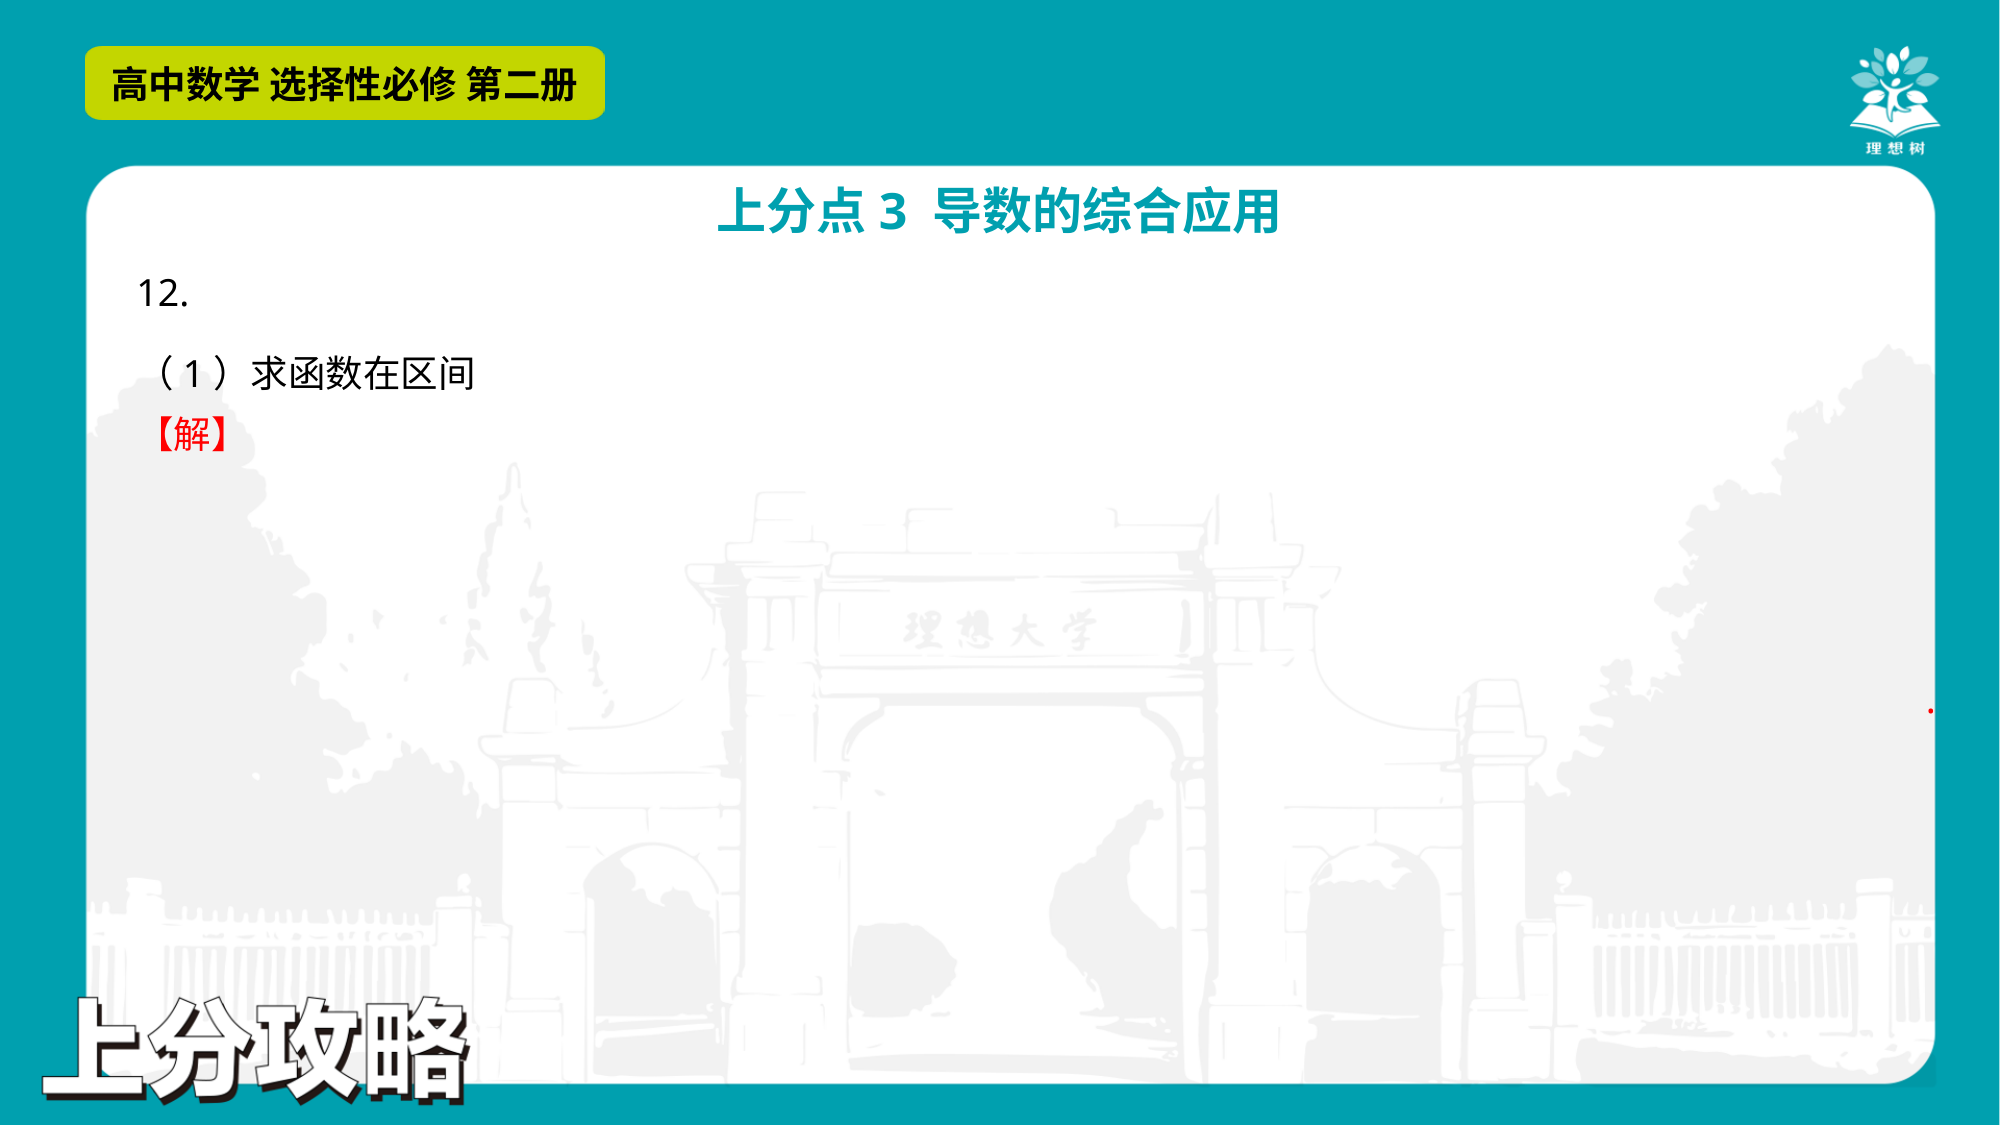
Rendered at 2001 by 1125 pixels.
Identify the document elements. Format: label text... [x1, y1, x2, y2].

picture [0, 0, 2000, 1125]
text_box 12. [136, 247, 1865, 307]
